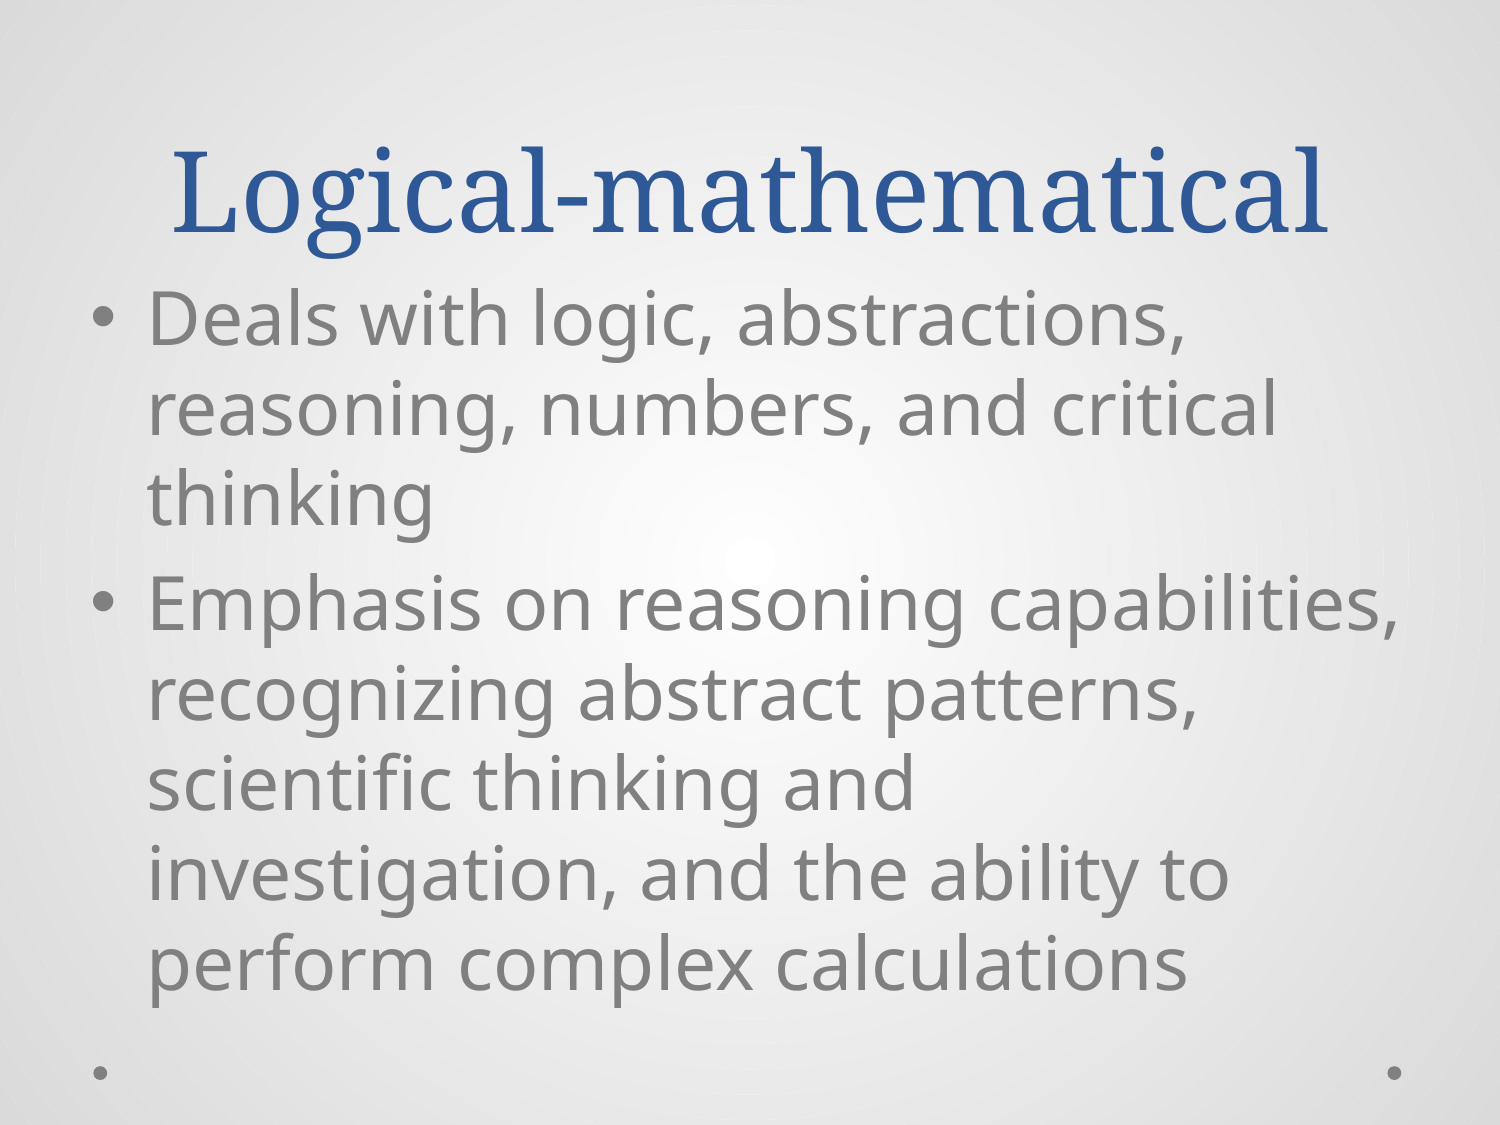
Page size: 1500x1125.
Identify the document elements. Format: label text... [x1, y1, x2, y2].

title Logical-mathematical [75, 0, 1425, 262]
list Deals with logic, abstractions, reasoning, numbers, and critical thinking Emphasis on reasoning capabilities, recognizing abstract patterns, scientific thinking and investigation, and the ability to perform complex calculations [75, 262, 1425, 1005]
